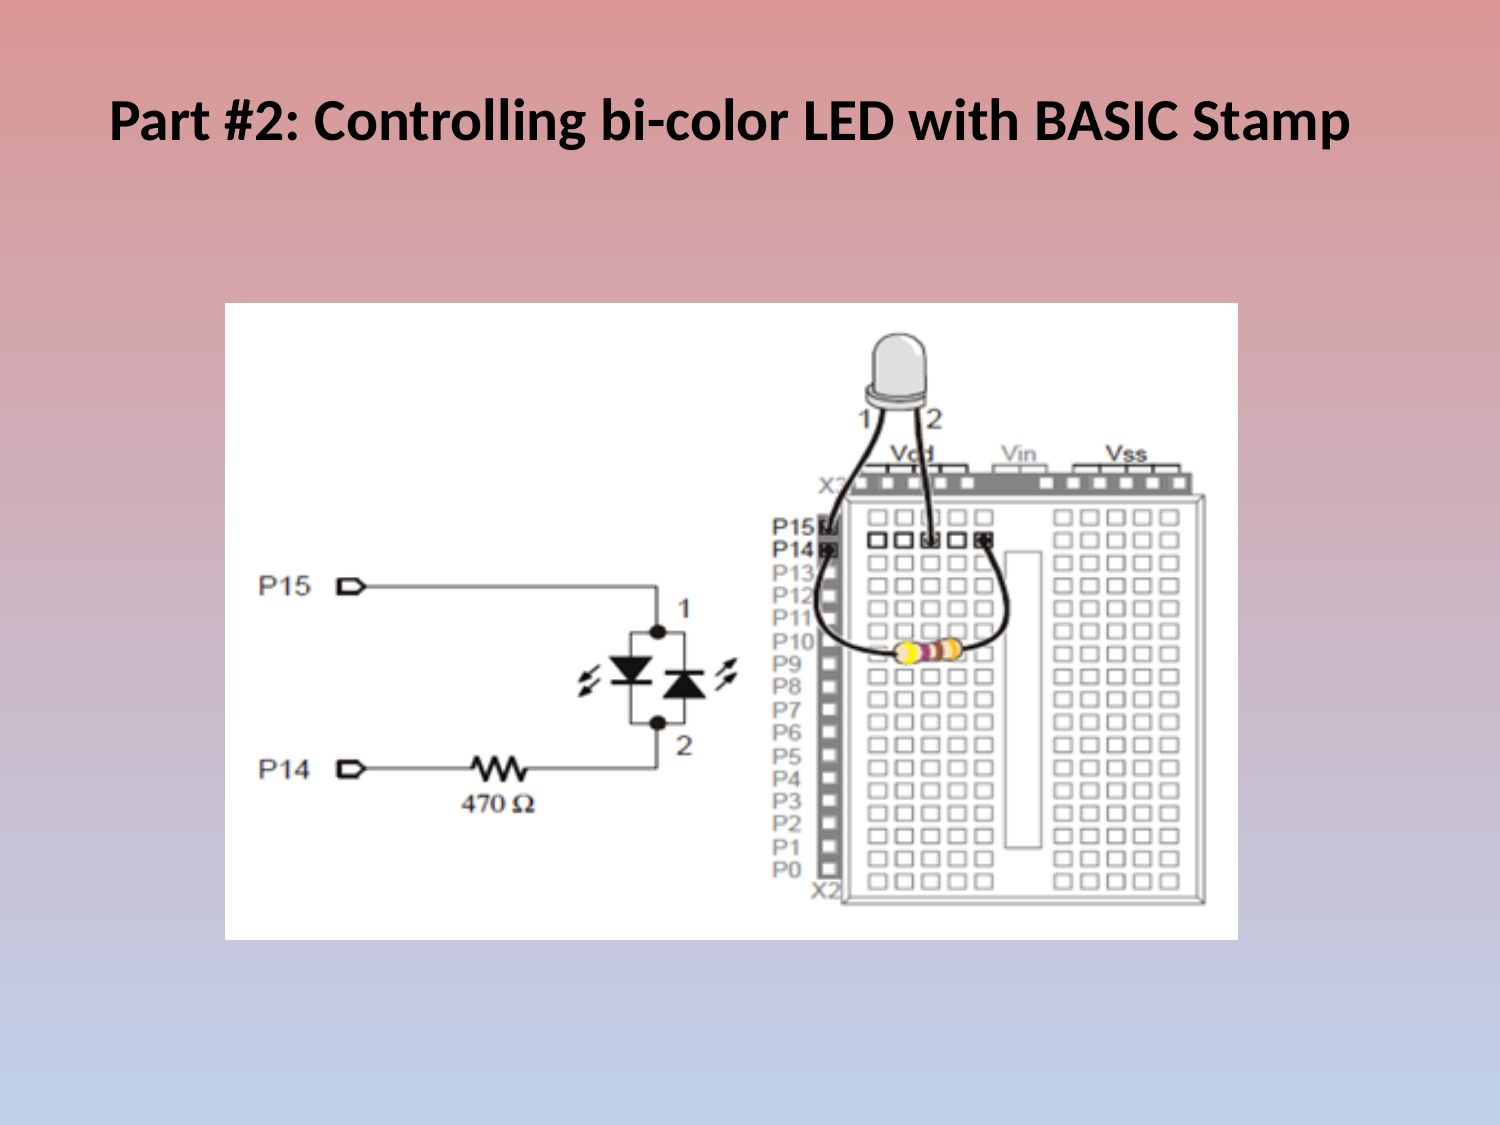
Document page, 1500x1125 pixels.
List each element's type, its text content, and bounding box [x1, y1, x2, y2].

title Part #2: Controlling bi-color LED with BASIC Stamp [37, 0, 1425, 233]
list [224, 303, 1238, 941]
